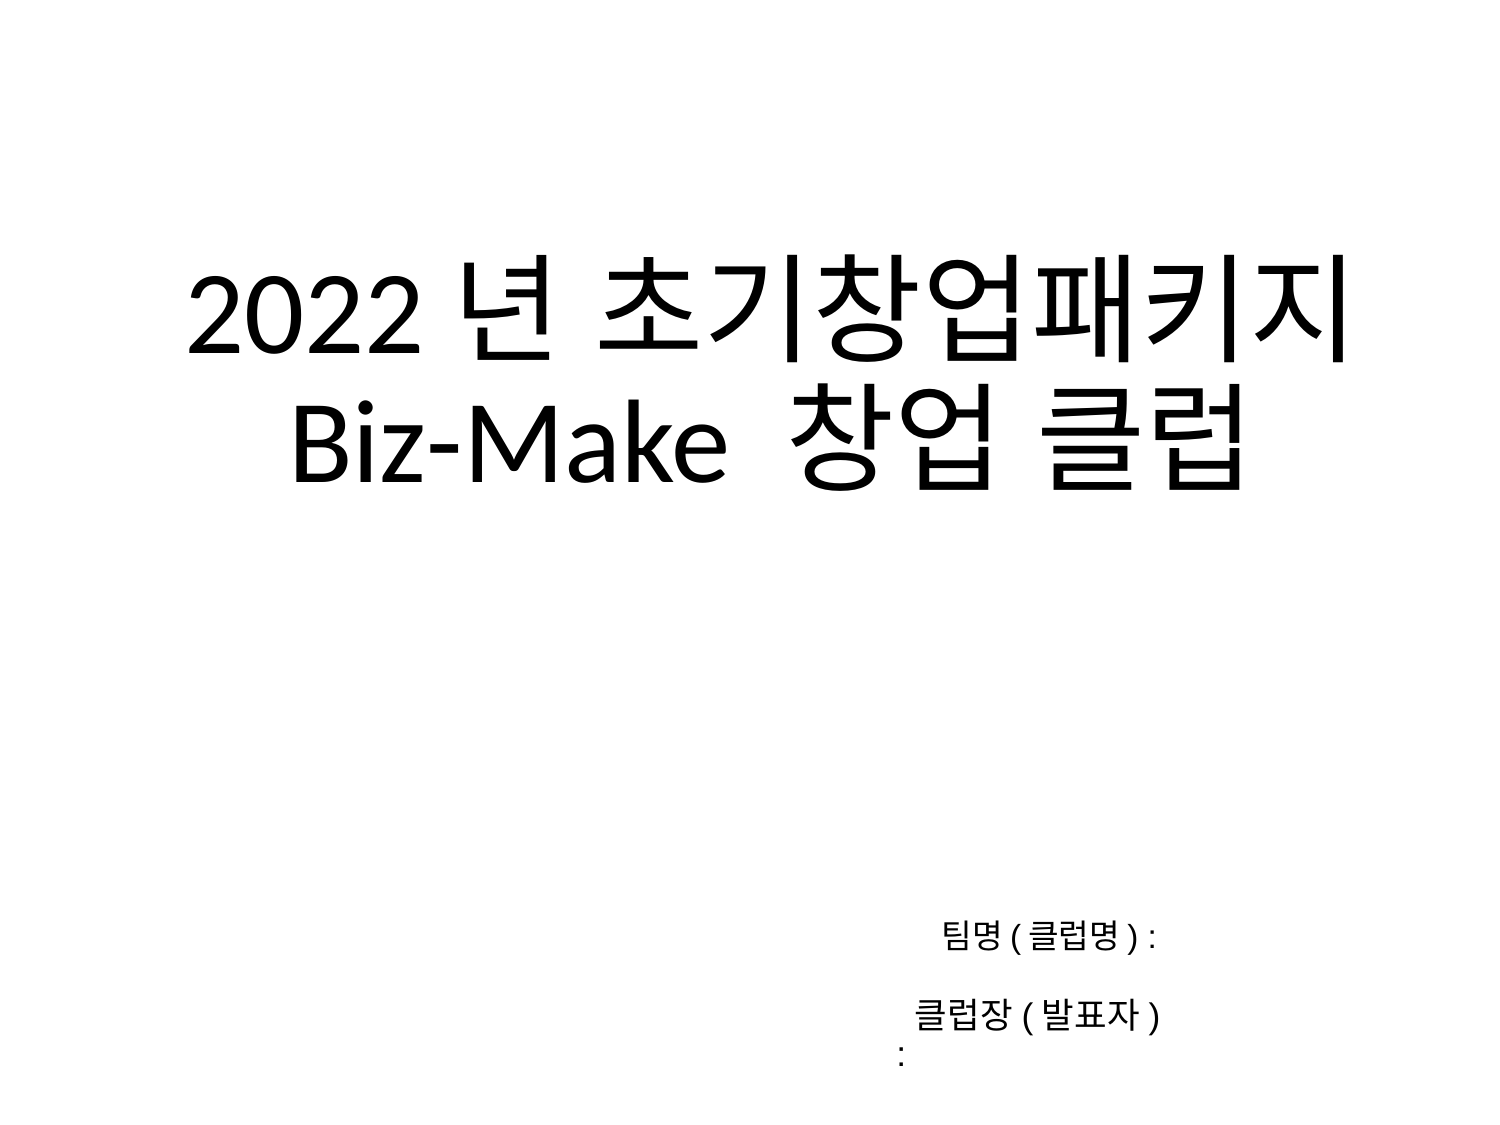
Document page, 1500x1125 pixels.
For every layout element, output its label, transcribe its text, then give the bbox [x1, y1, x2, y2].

text_box 클럽장(발표자) : [881, 990, 1176, 1041]
title 2022년 초기창업패키지 Biz-Make 창업 클럽 [134, 243, 1410, 516]
subtitle 팀명(클럽명) : [926, 912, 1176, 968]
